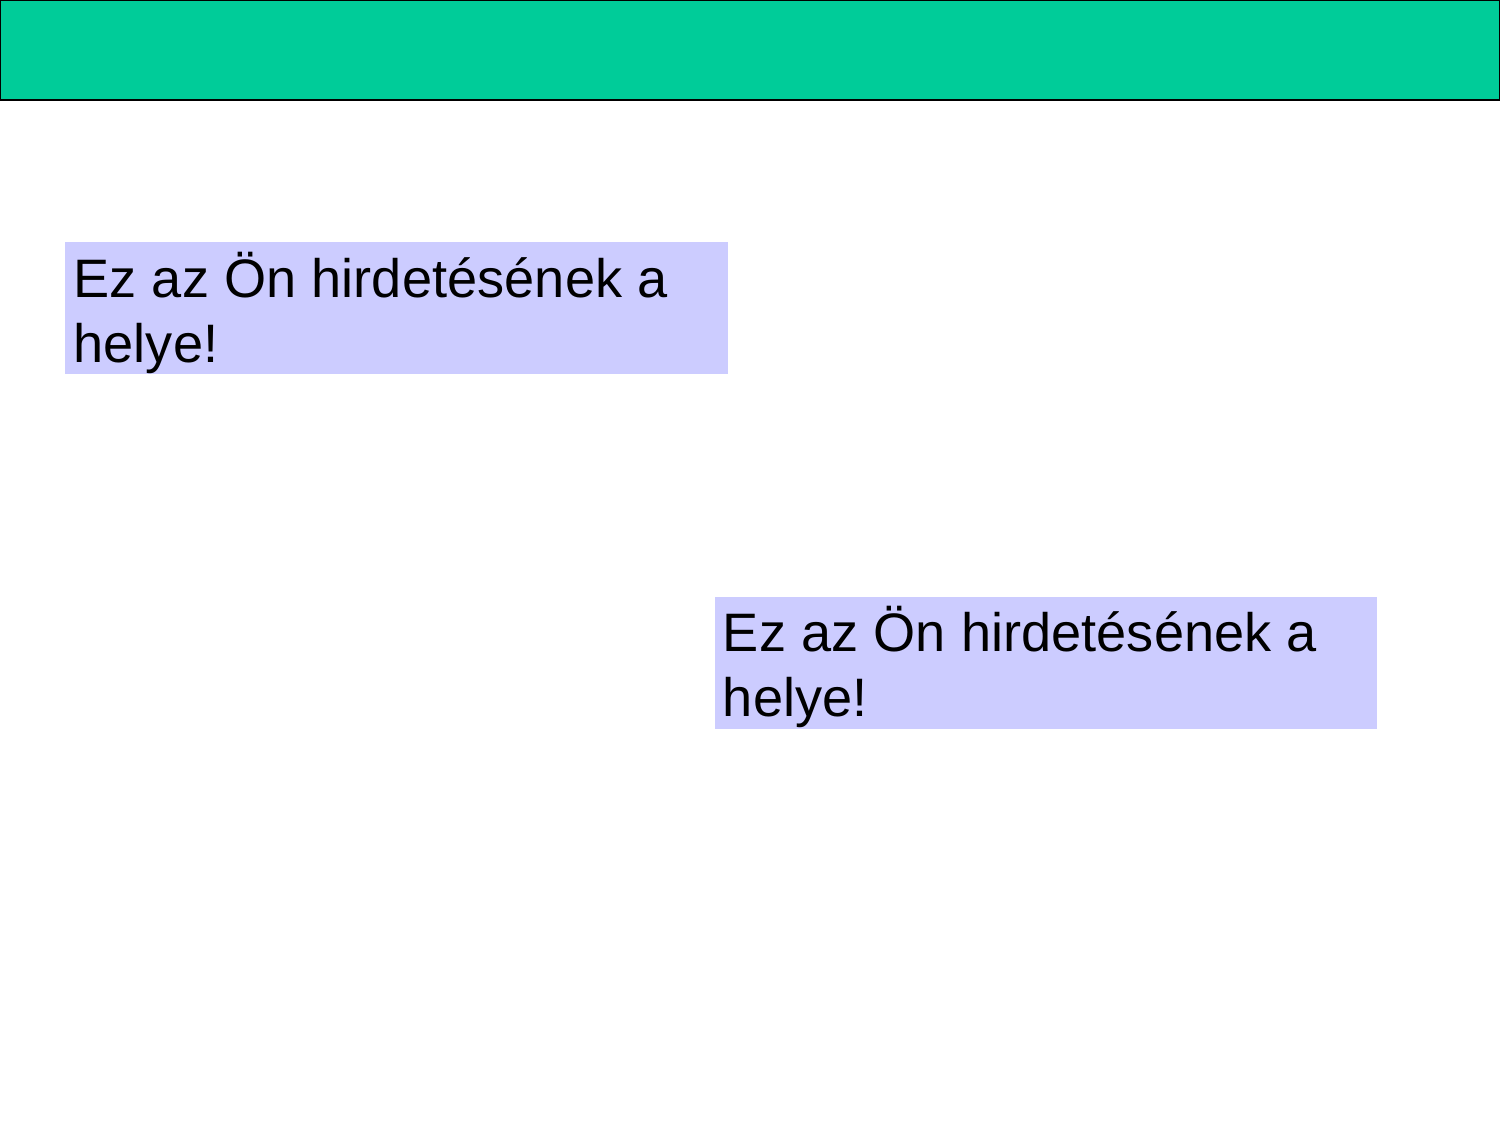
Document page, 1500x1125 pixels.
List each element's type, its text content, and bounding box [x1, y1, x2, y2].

text_box Ez az Ön hirdetésének a helye! [58, 235, 734, 381]
text_box Ez az Ön hirdetésének a helye! [708, 590, 1384, 735]
